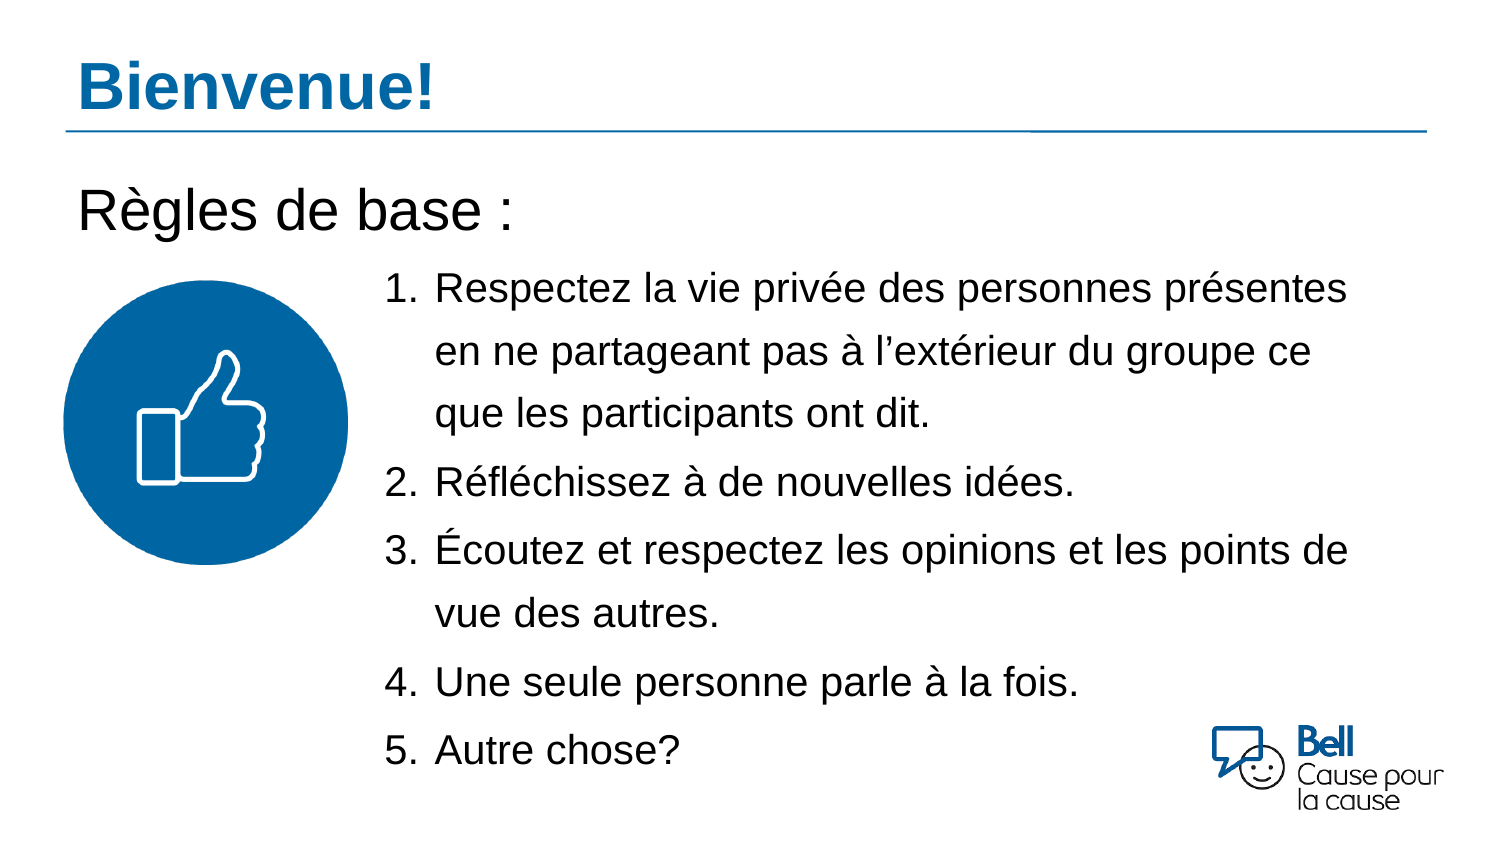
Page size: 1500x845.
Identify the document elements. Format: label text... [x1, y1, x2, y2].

picture [61, 278, 349, 566]
title Bienvenue! [62, 15, 1433, 123]
list Règles de base : Respectez la vie privée des personnes présentes en ne partageant pas à l’extérieur du groupe ce que les participants ont dit. Réfléchissez à de nouvelles idées. Écoutez et respectez les opinions et les points de vue des autres. Une seule personne parle à la fois. Autre chose? [62, 172, 1399, 736]
picture [1212, 725, 1444, 810]
